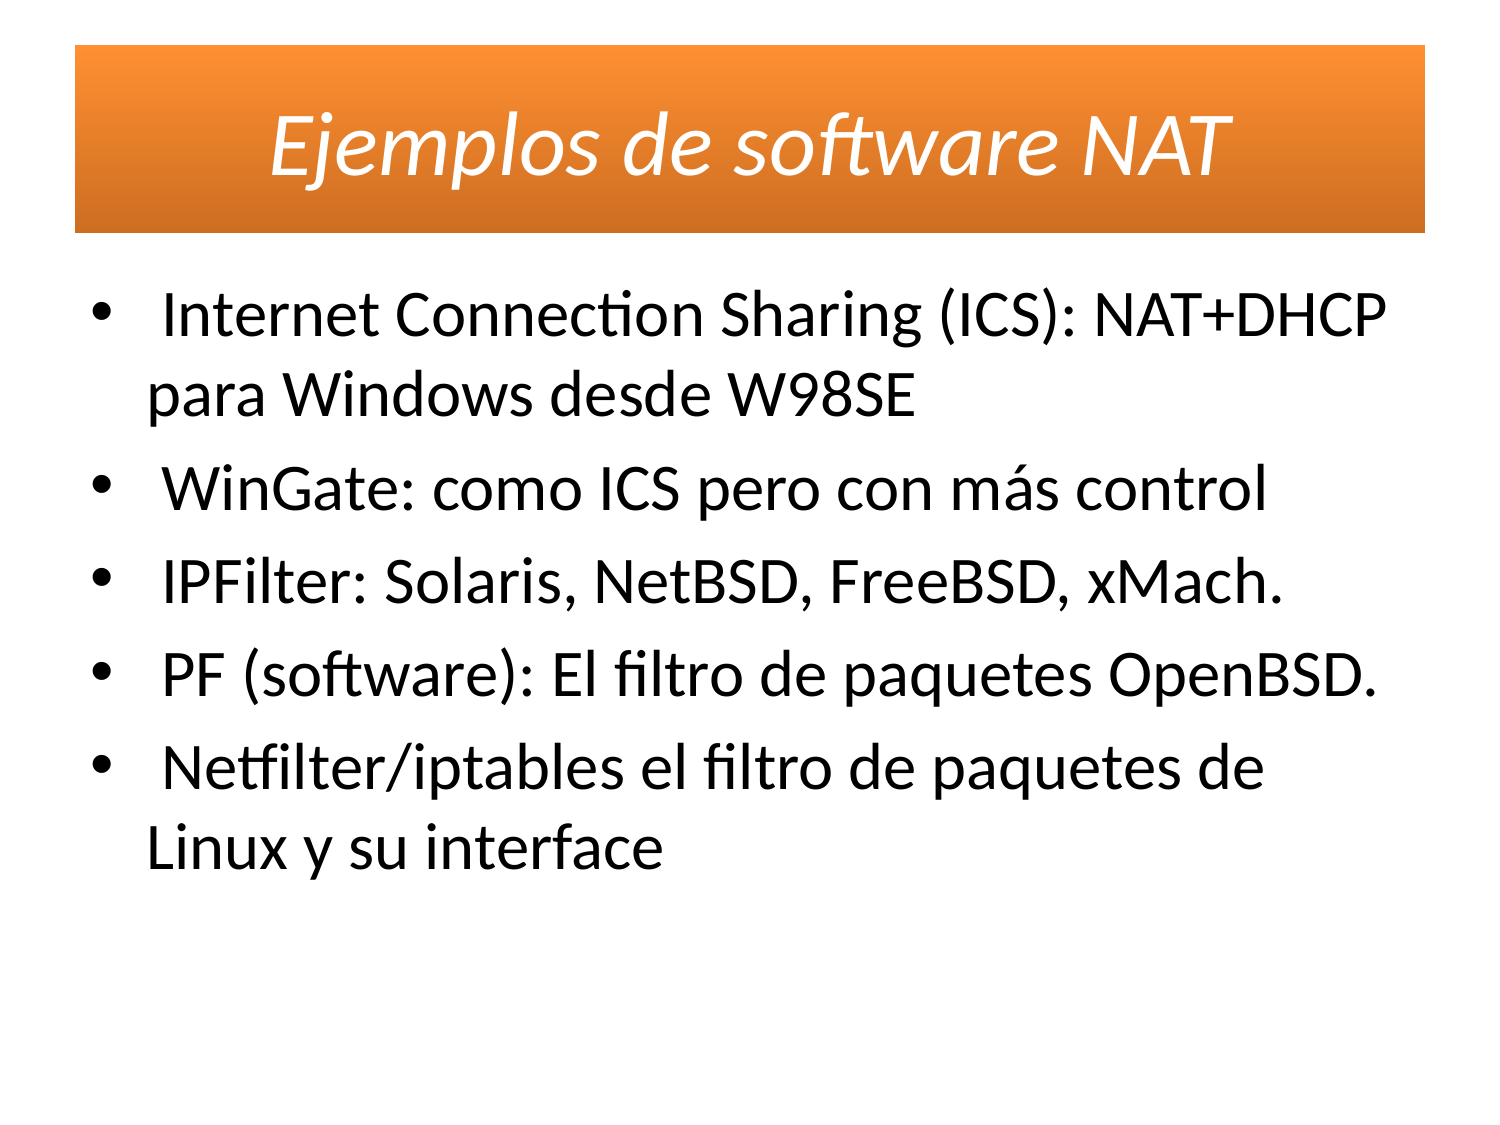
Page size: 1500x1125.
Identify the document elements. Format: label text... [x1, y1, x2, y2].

list Internet Connection Sharing (ICS): NAT+DHCP para Windows desde W98SE WinGate: como ICS pero con más control IPFilter: Solaris, NetBSD, FreeBSD, xMach. PF (software): El filtro de paquetes OpenBSD. Netfilter/iptables el filtro de paquetes de Linux y su interface [75, 262, 1425, 1005]
title Ejemplos de software NAT [75, 45, 1425, 233]
